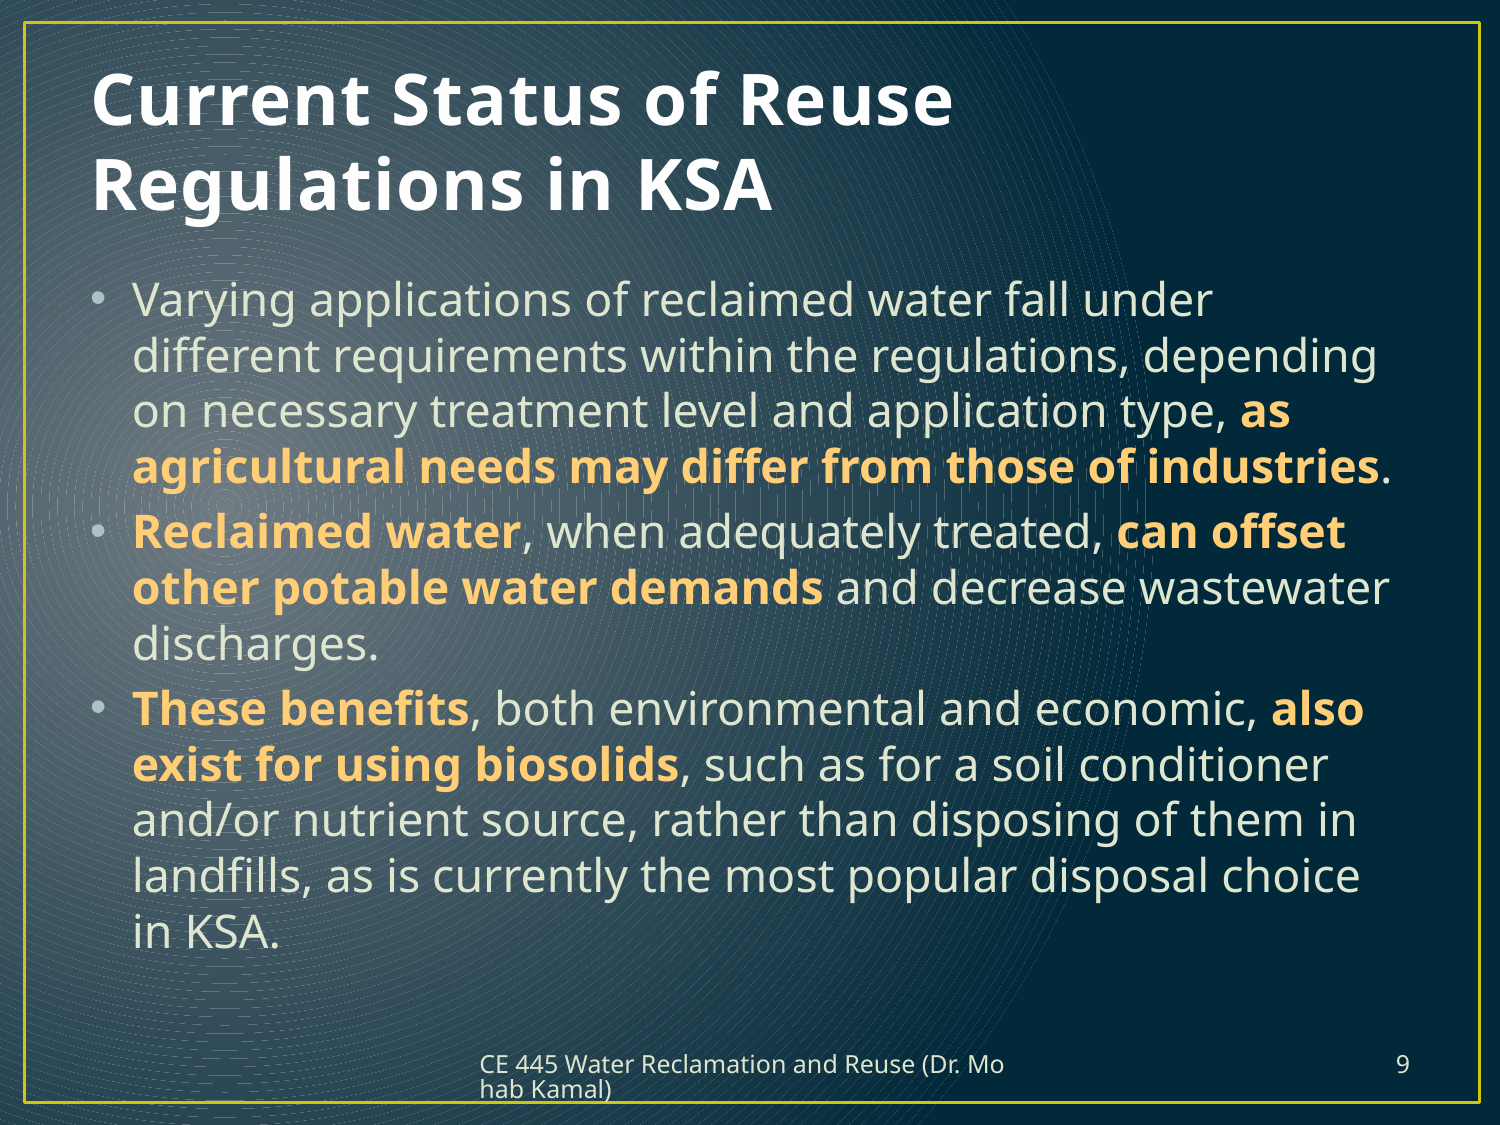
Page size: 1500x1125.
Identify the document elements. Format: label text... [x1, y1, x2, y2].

slide_number 9 [1074, 1035, 1425, 1096]
list Varying applications of reclaimed water fall under different requirements within the regulations, depending on necessary treatment level and application type, as agricultural needs may differ from those of industries. Reclaimed water, when adequately treated, can offset other potable water demands and decrease wastewater discharges. These benefits, both environmental and economic, also exist for using biosolids, such as for a soil conditioner and/or nutrient source, rather than disposing of them in landfills, as is currently the most popular disposal choice in KSA. [75, 262, 1425, 1005]
footer CE 445 Water Reclamation and Reuse (Dr. Mohab Kamal) [464, 1035, 1036, 1096]
title Current Status of Reuse Regulations in KSA [75, 45, 1425, 233]
